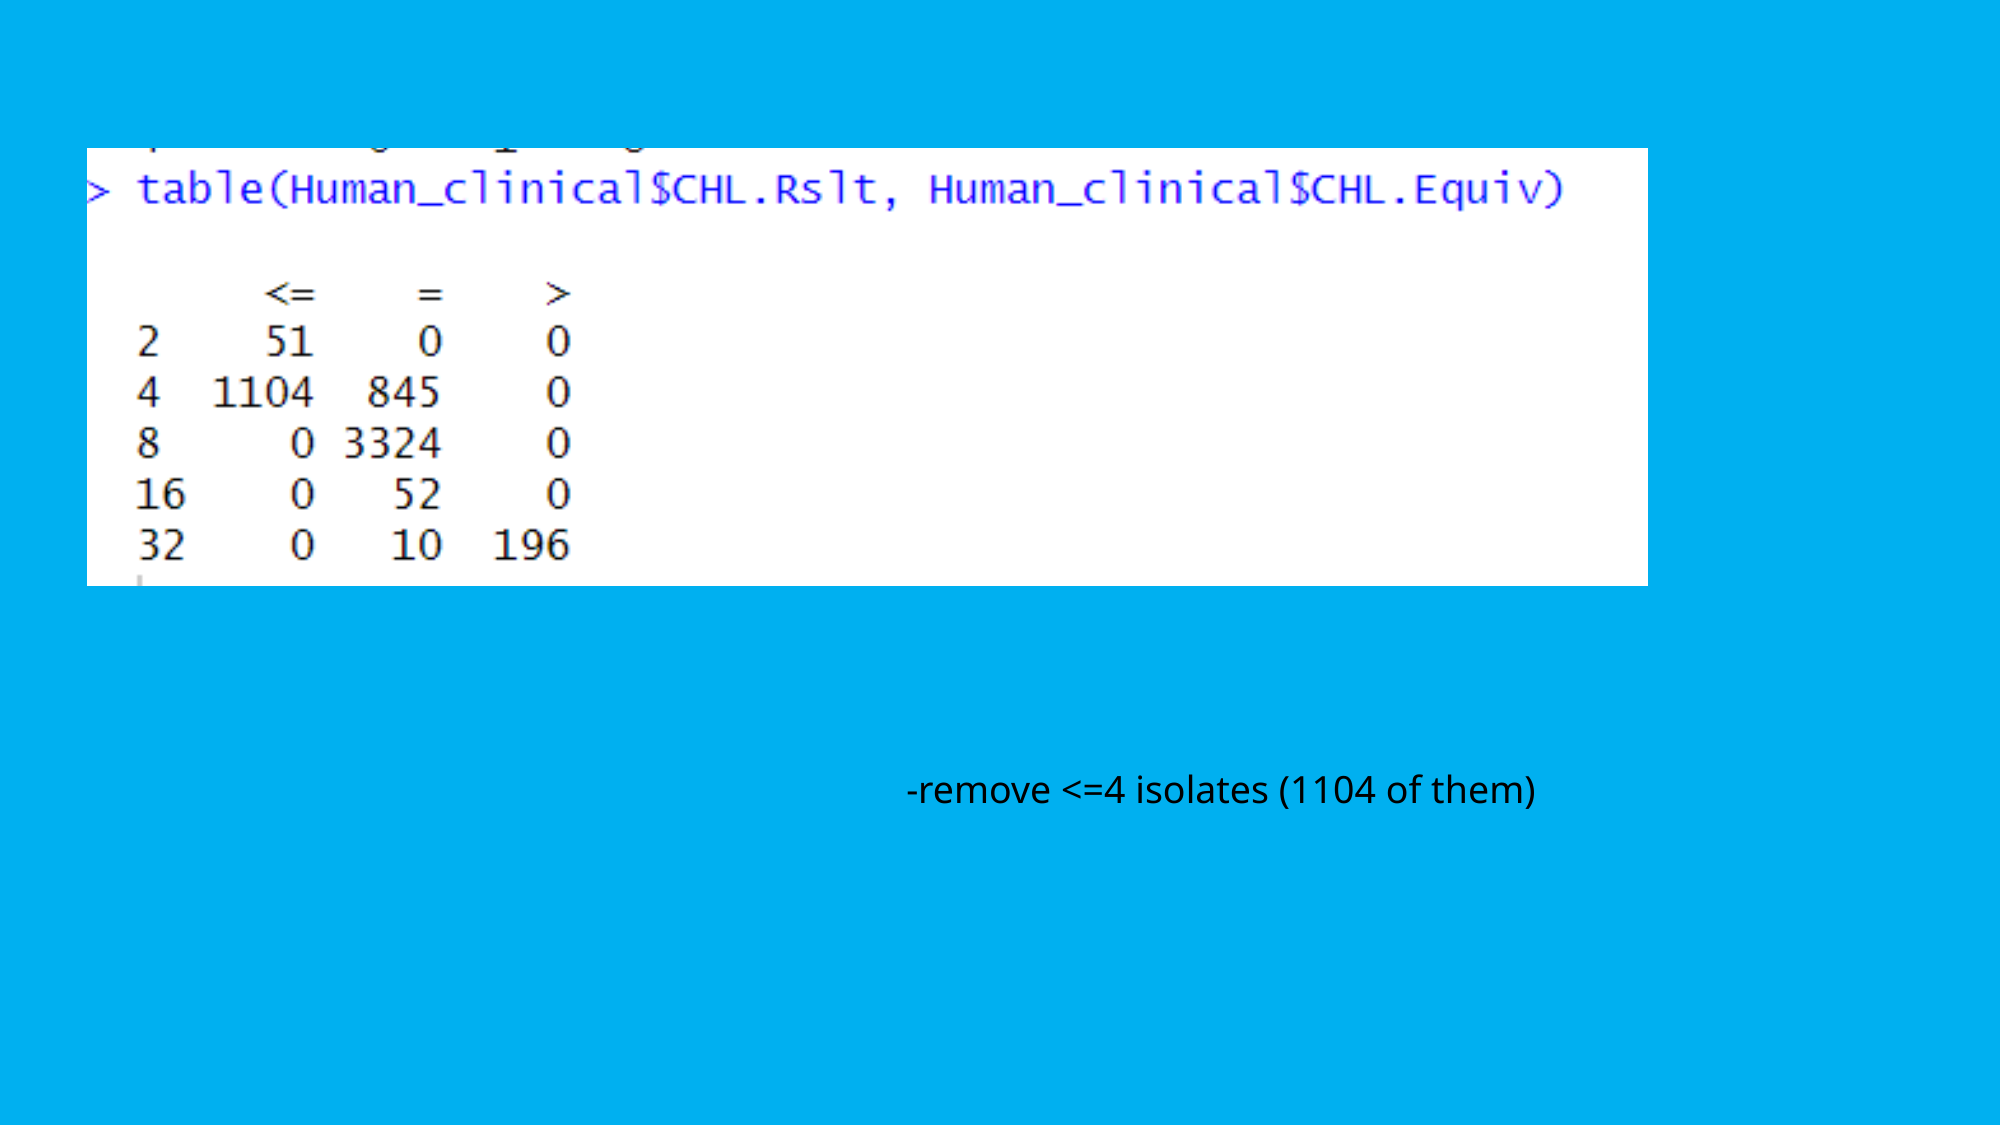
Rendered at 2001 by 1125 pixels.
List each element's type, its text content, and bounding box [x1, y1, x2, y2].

text_box -remove <=4 isolates (1104 of them) [891, 758, 1639, 864]
picture [88, 149, 1647, 585]
